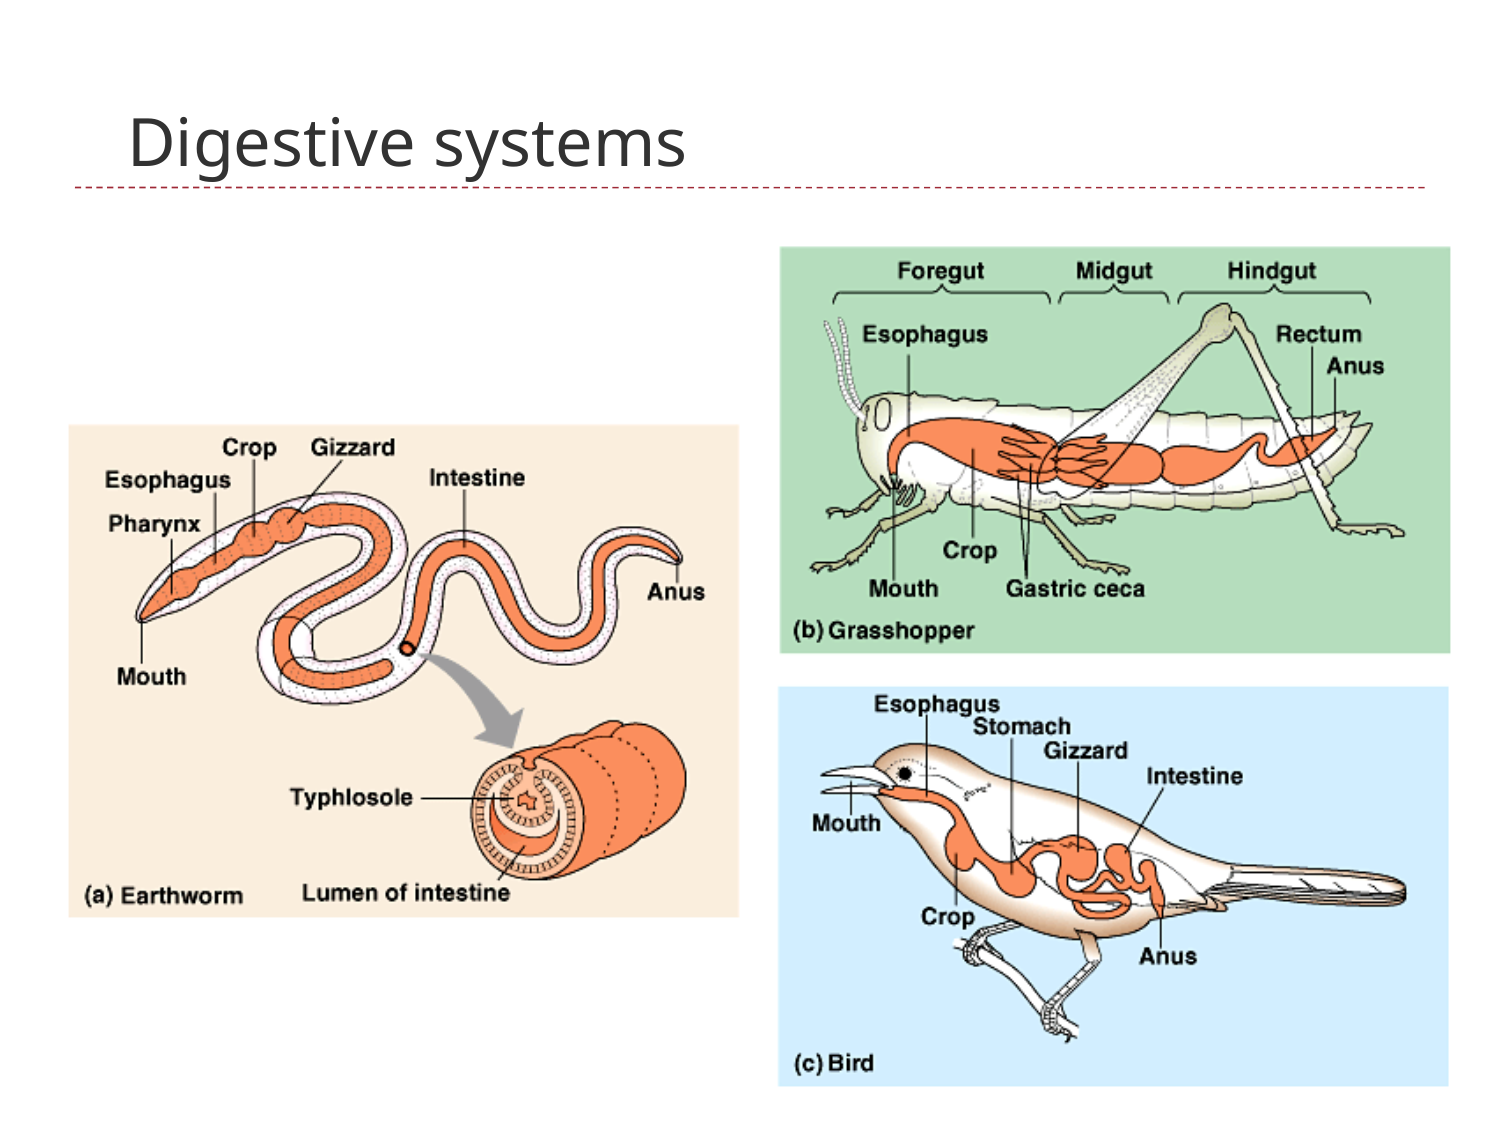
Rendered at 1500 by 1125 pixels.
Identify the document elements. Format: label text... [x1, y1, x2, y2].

picture [55, 231, 1463, 1099]
title Digestive systems [112, 0, 1388, 188]
